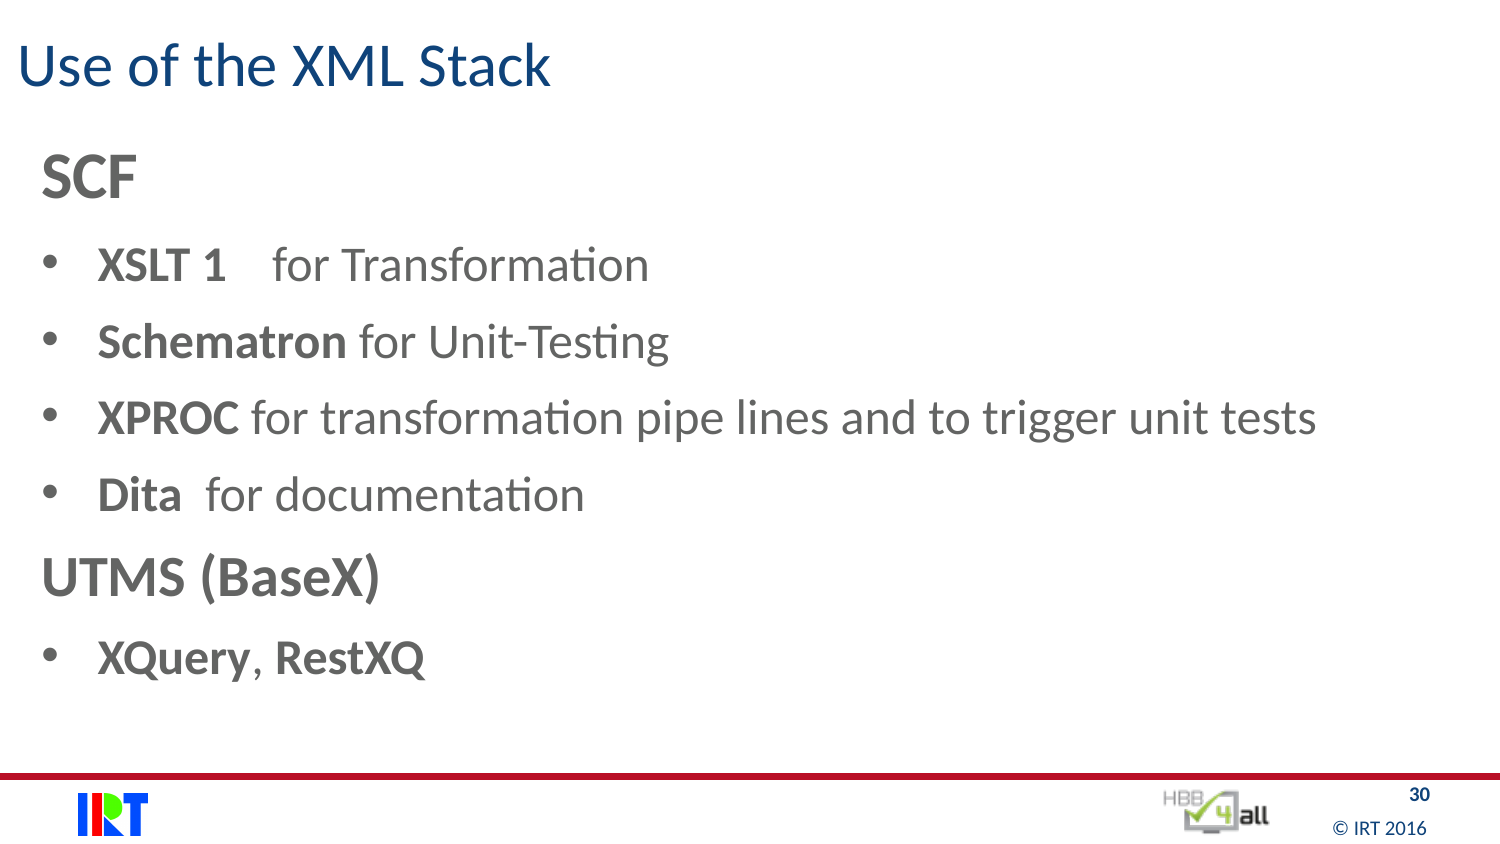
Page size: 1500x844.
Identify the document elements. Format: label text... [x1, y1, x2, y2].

title Use of the XML Stack [17, 32, 1379, 150]
list SCF XSLT 1 for Transformation Schematron for Unit-Testing XPROC for transformation pipe lines and to trigger unit tests Dita for documentation UTMS (BaseX) XQuery, RestXQ [41, 114, 1432, 765]
picture [78, 793, 148, 836]
picture [1163, 787, 1270, 844]
